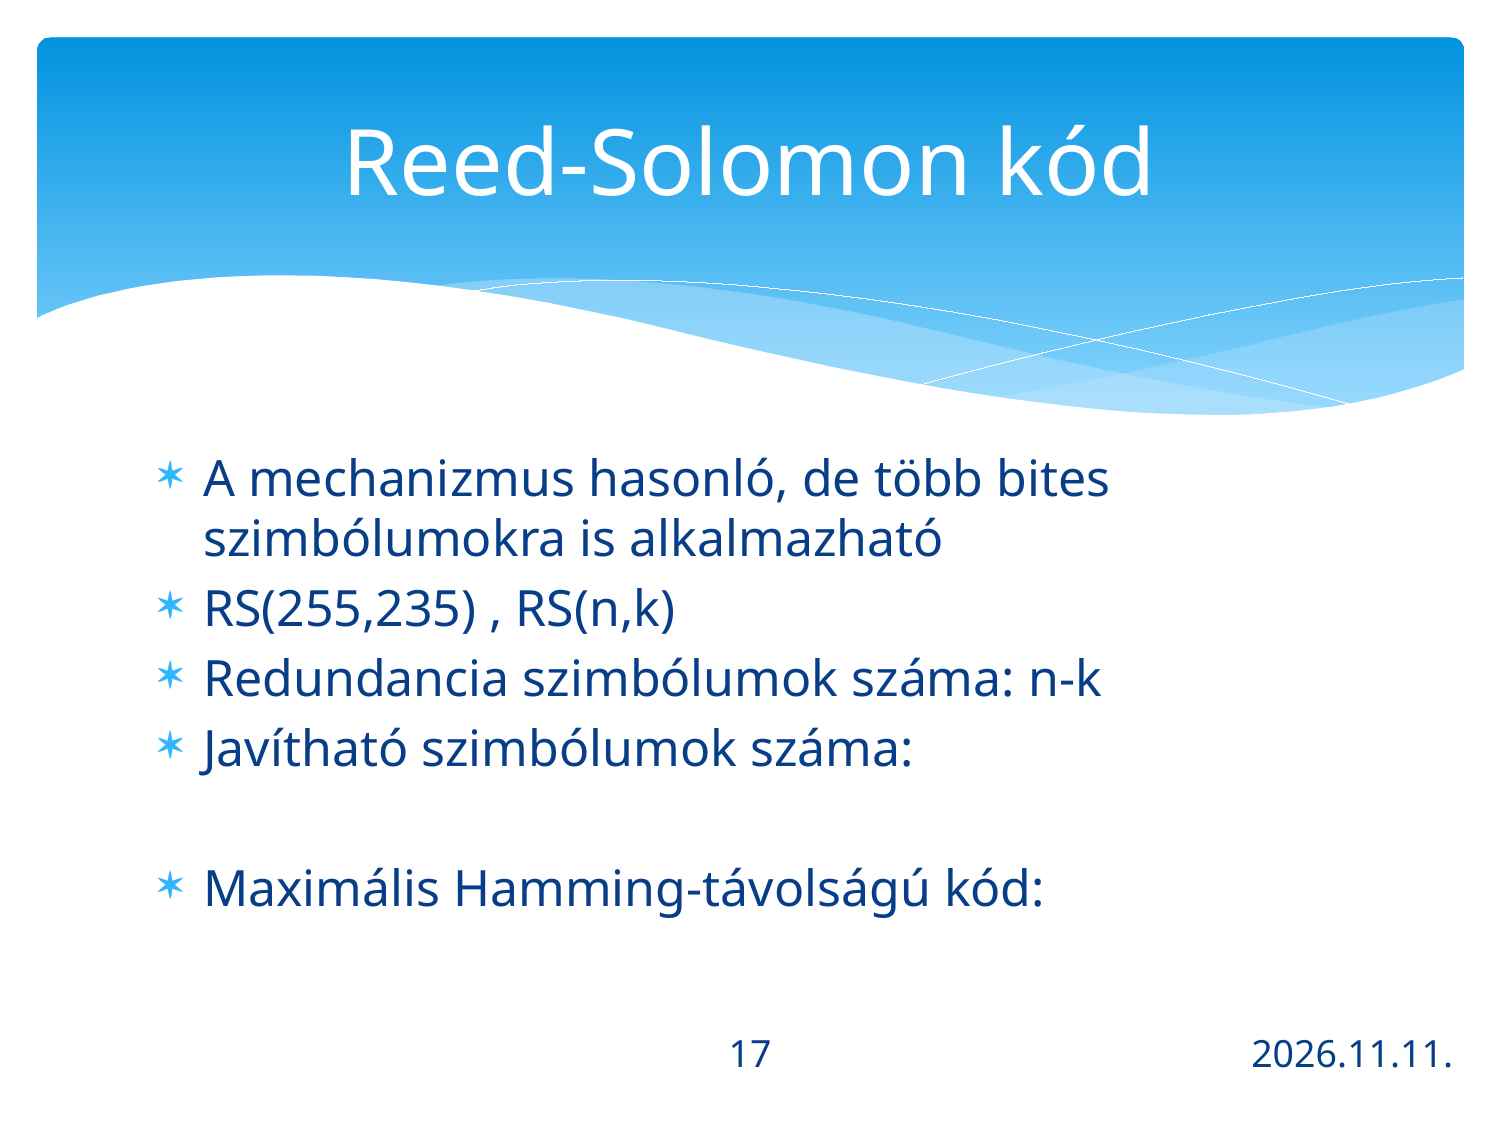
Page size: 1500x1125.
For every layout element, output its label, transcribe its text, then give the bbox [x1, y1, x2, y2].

slide_number 17 [654, 1025, 846, 1086]
title Reed-Solomon kód [75, 55, 1425, 261]
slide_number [847, 1025, 1469, 1086]
